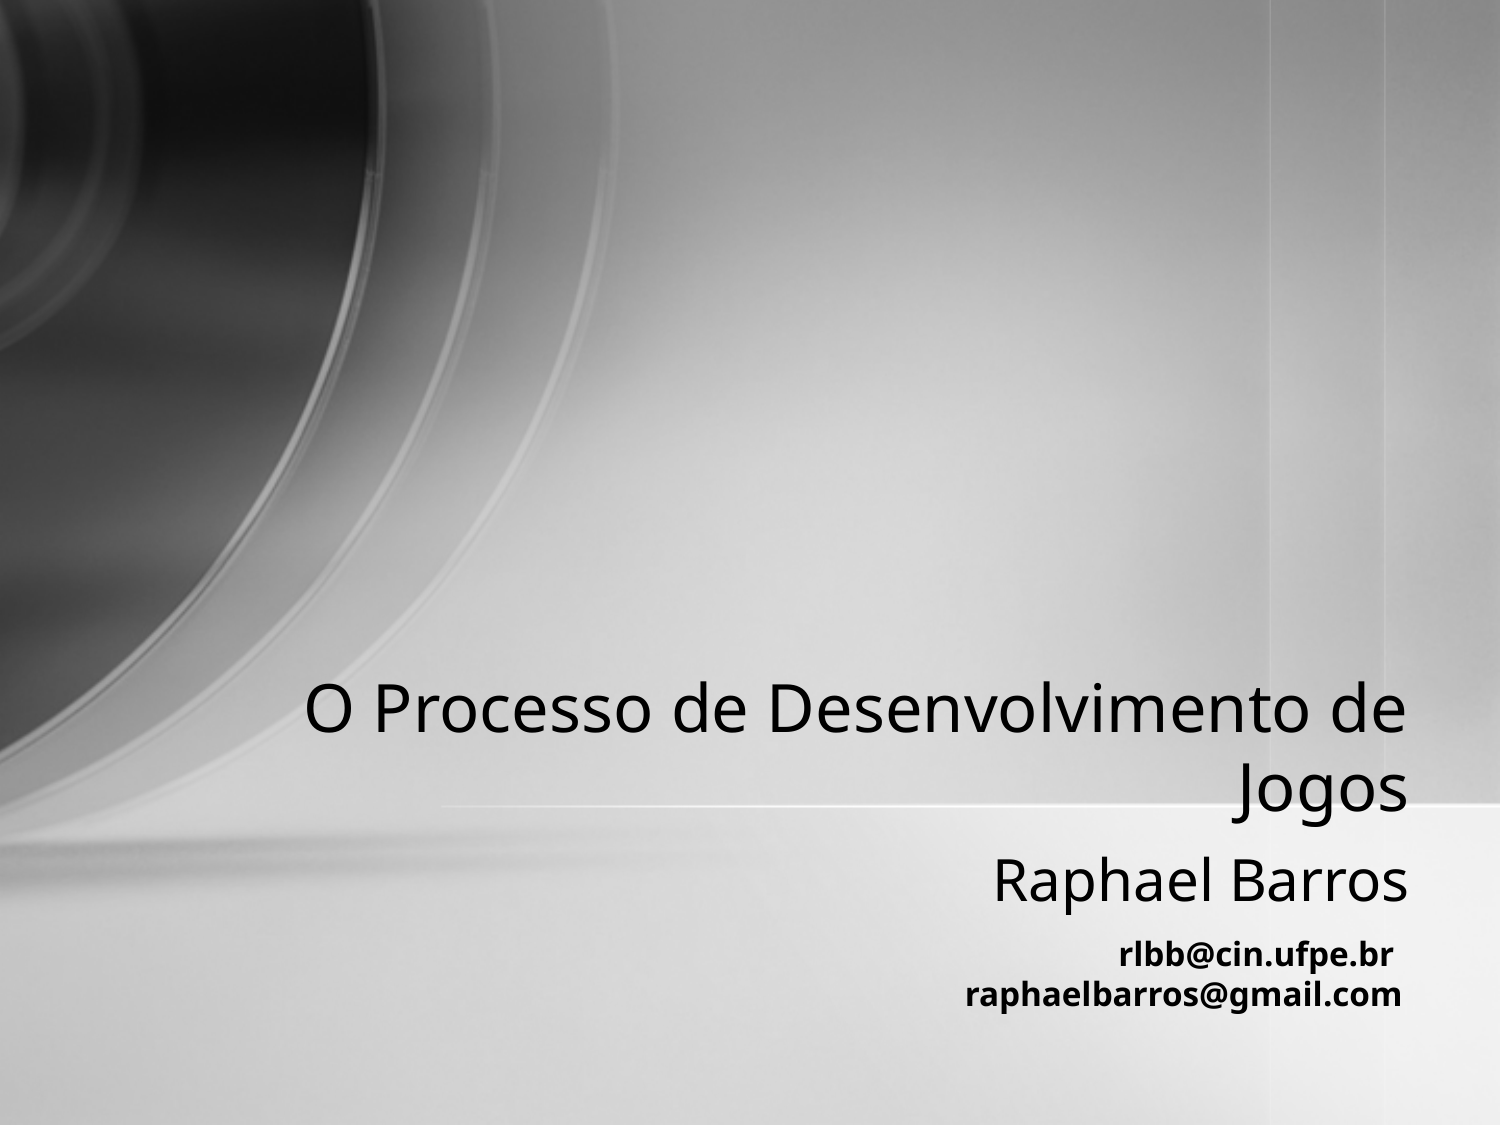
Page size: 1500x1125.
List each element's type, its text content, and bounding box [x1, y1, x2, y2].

text_box rlbb@cin.ufpe.br raphaelbarros@gmail.com [843, 925, 1418, 1021]
picture [0, 0, 1500, 1125]
title O Processo de Desenvolvimento de Jogos [181, 591, 1426, 834]
subtitle Raphael Barros [408, 835, 1426, 988]
